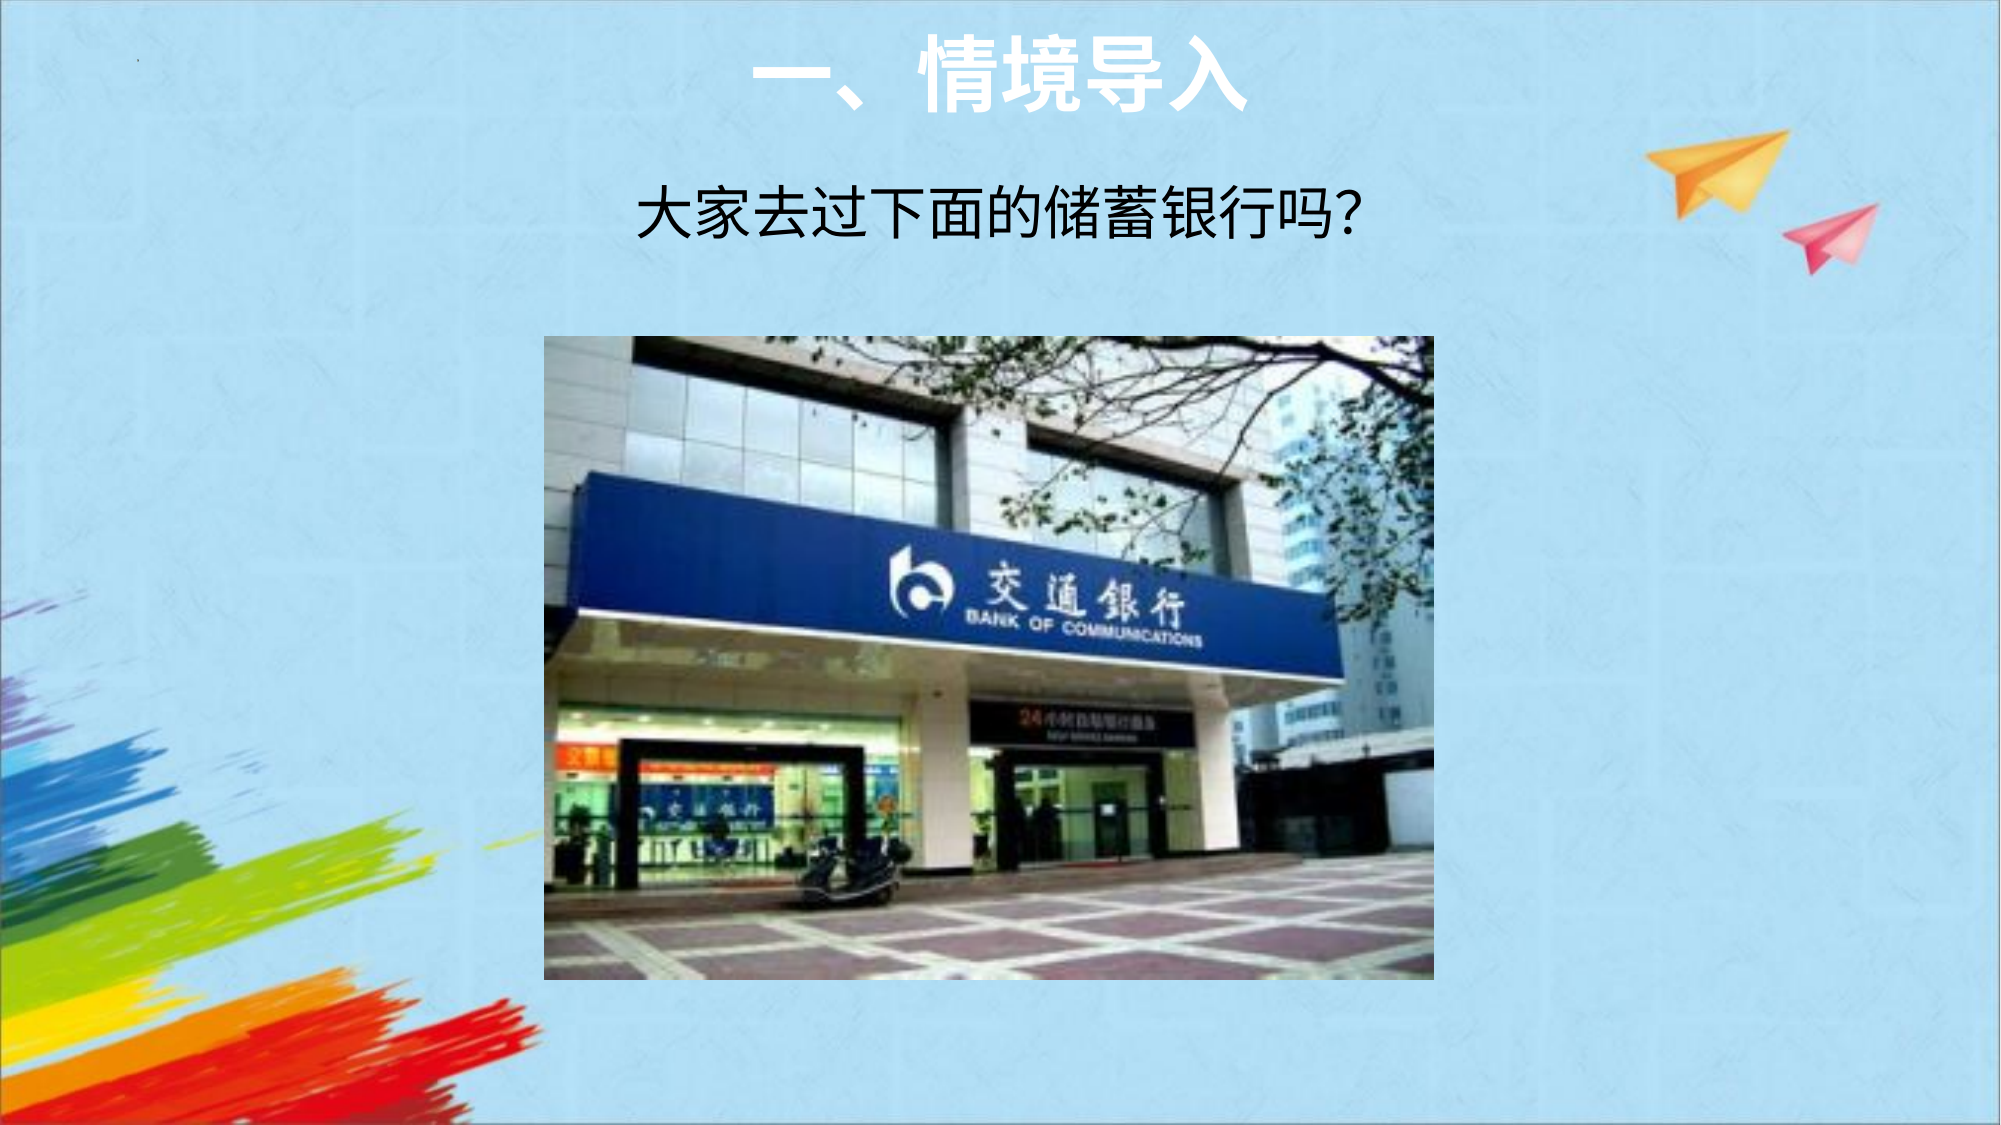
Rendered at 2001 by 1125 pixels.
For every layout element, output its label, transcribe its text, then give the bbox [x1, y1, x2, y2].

text_box 一、情境导入 [1, 2, 2000, 142]
text_box 大家去过下面的储蓄银行吗？ [621, 169, 1614, 254]
picture [0, 0, 2001, 1125]
